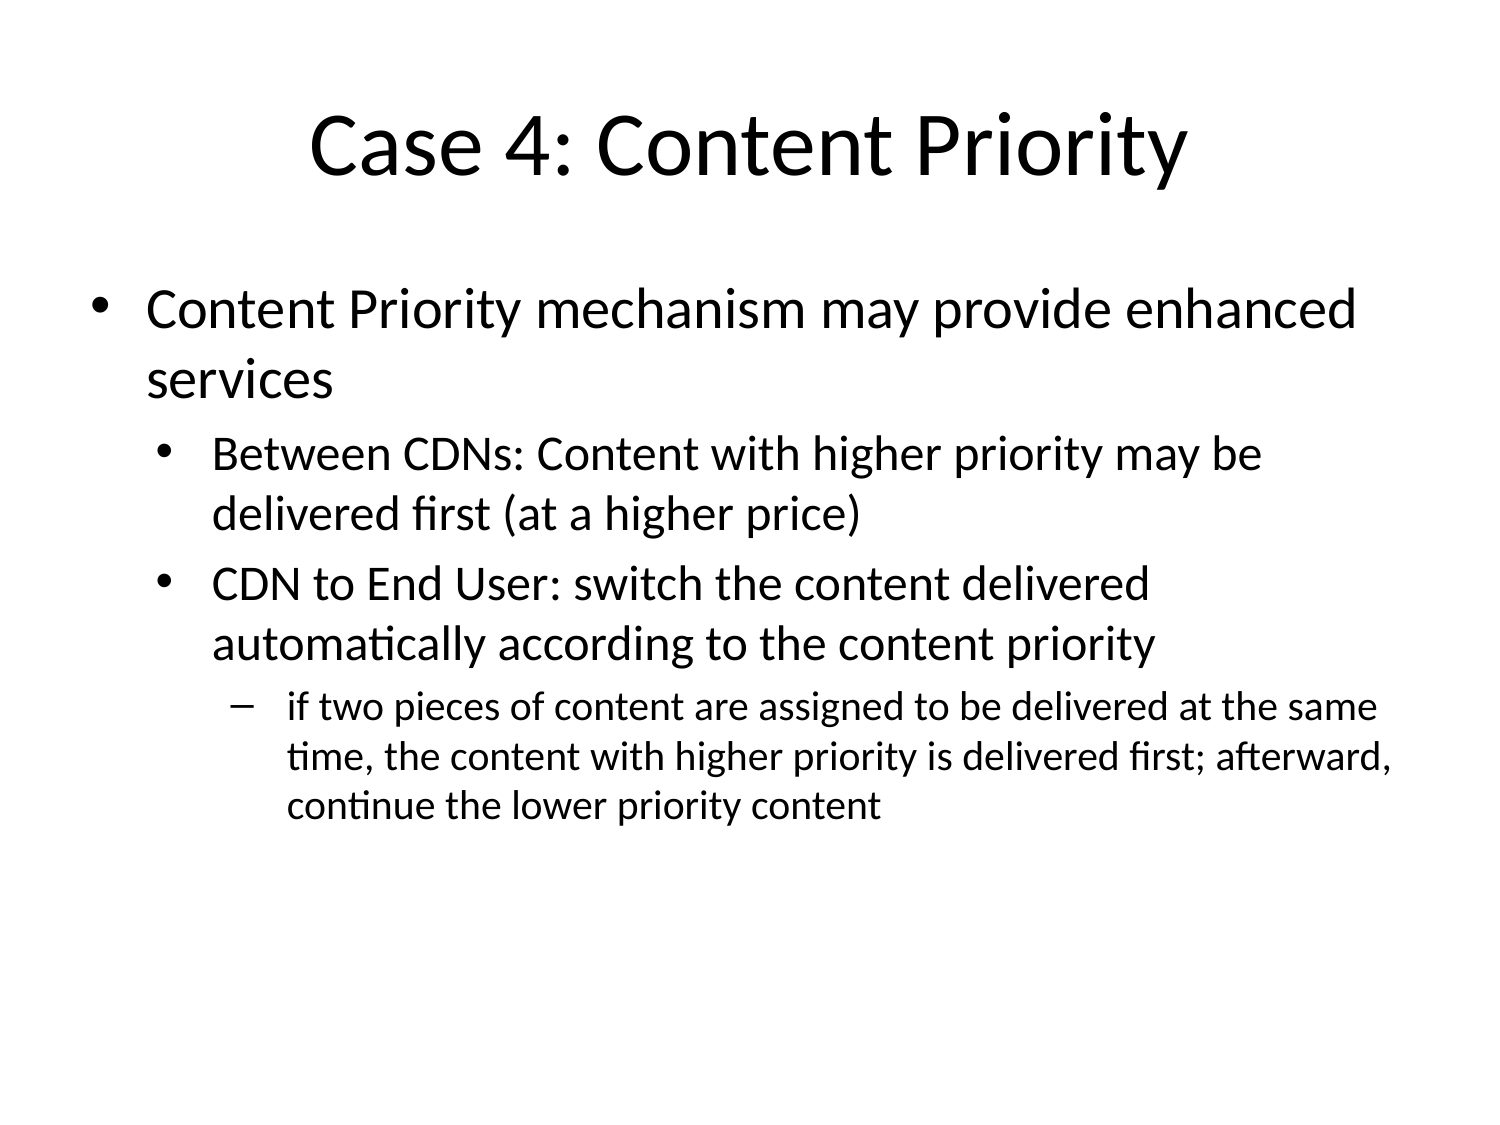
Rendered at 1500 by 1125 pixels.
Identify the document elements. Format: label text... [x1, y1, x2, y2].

list Content Priority mechanism may provide enhanced services Between CDNs: Content with higher priority may be delivered first (at a higher price) CDN to End User: switch the content delivered automatically according to the content priority if two pieces of content are assigned to be delivered at the same time, the content with higher priority is delivered first; afterward, continue the lower priority content [75, 262, 1425, 1005]
title Case 4: Content Priority [75, 45, 1425, 233]
